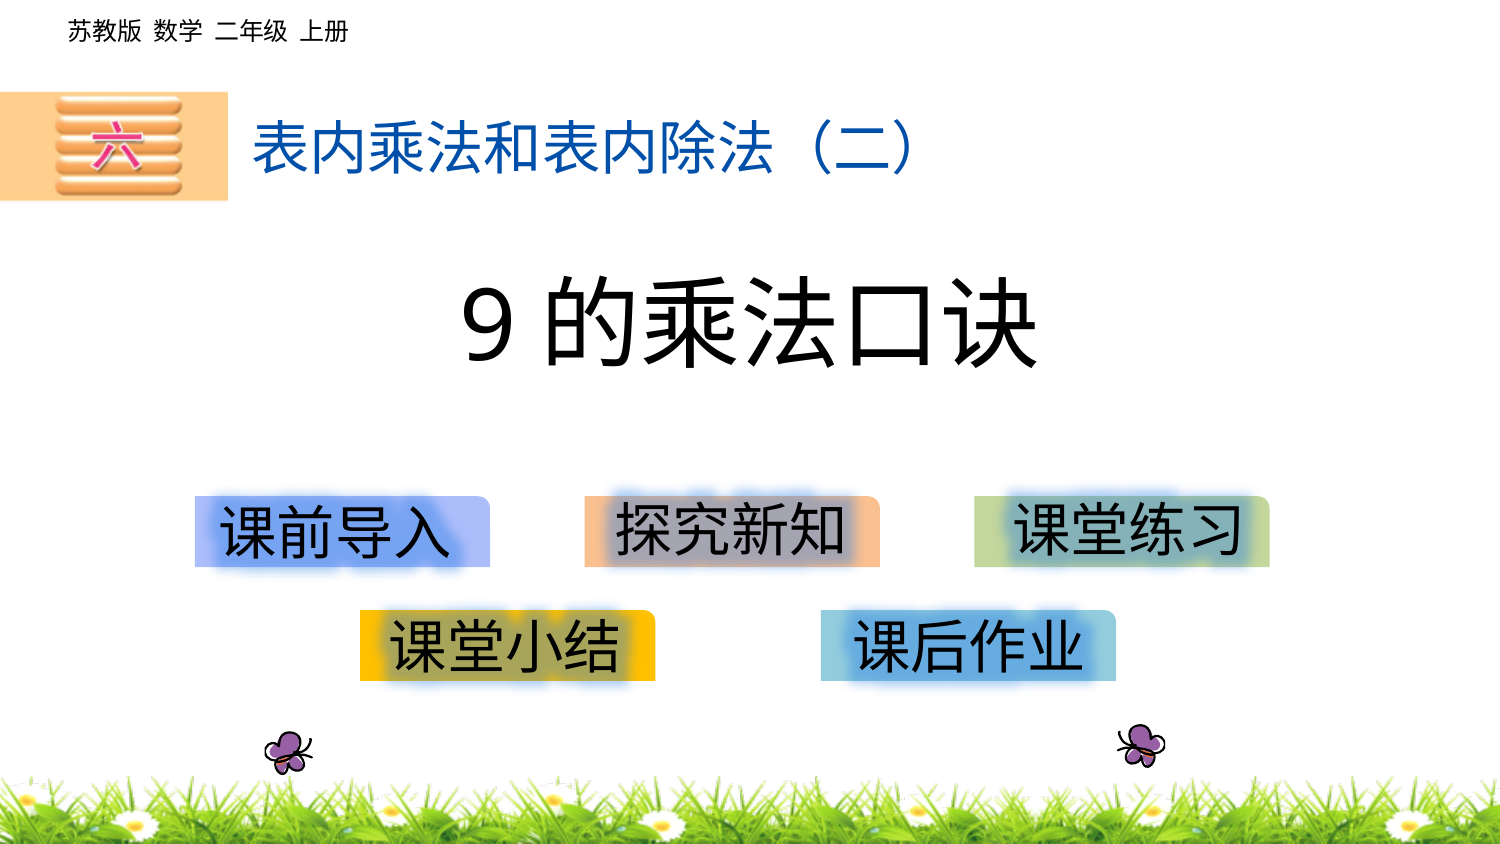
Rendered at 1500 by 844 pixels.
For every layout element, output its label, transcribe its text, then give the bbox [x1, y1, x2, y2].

text_box 探究新知 [595, 481, 868, 575]
picture [0, 730, 1500, 844]
text_box 课前导入 [199, 484, 472, 579]
picture [1111, 723, 1166, 772]
text_box 课堂小结 [369, 598, 642, 693]
text_box 9的乘法口诀 [0, 254, 1500, 386]
text_box 课后作业 [833, 598, 1105, 693]
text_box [0, 0, 573, 70]
text_box 表内乘法和表内除法（二） [239, 105, 962, 187]
text_box 课堂练习 [993, 481, 1265, 575]
picture [0, 89, 228, 204]
